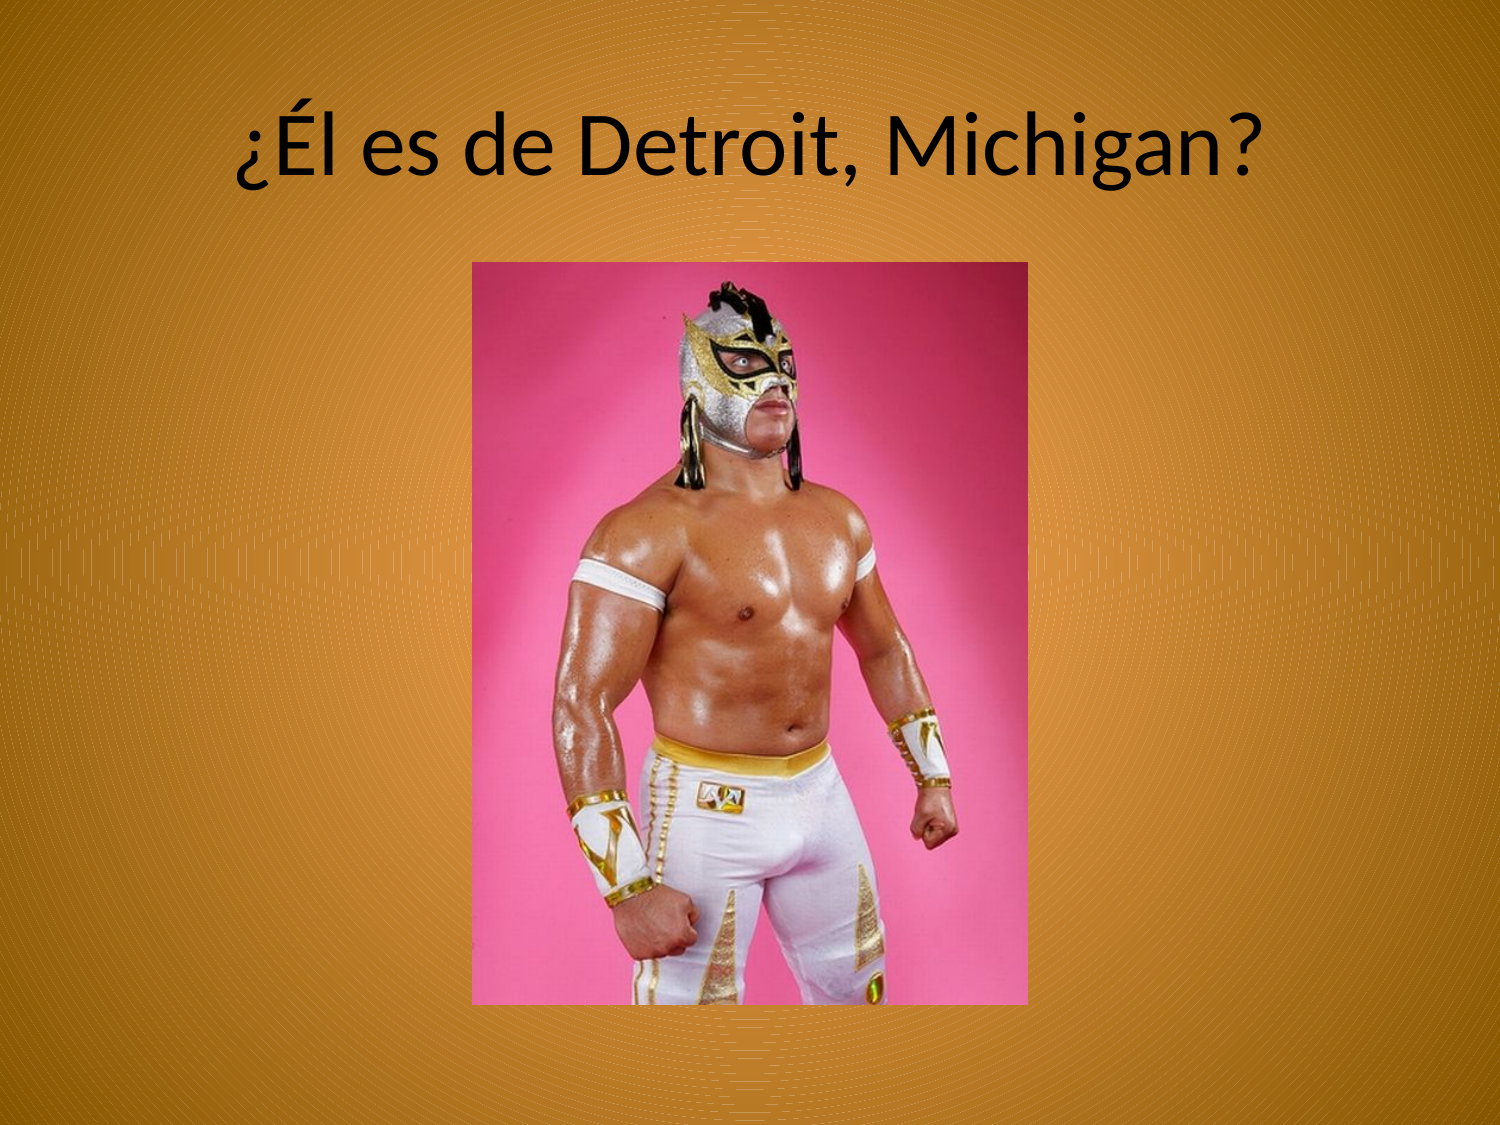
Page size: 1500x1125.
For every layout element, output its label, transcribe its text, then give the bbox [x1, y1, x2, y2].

title ¿Él es de Detroit, Michigan? [75, 45, 1425, 233]
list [74, 262, 1426, 1006]
